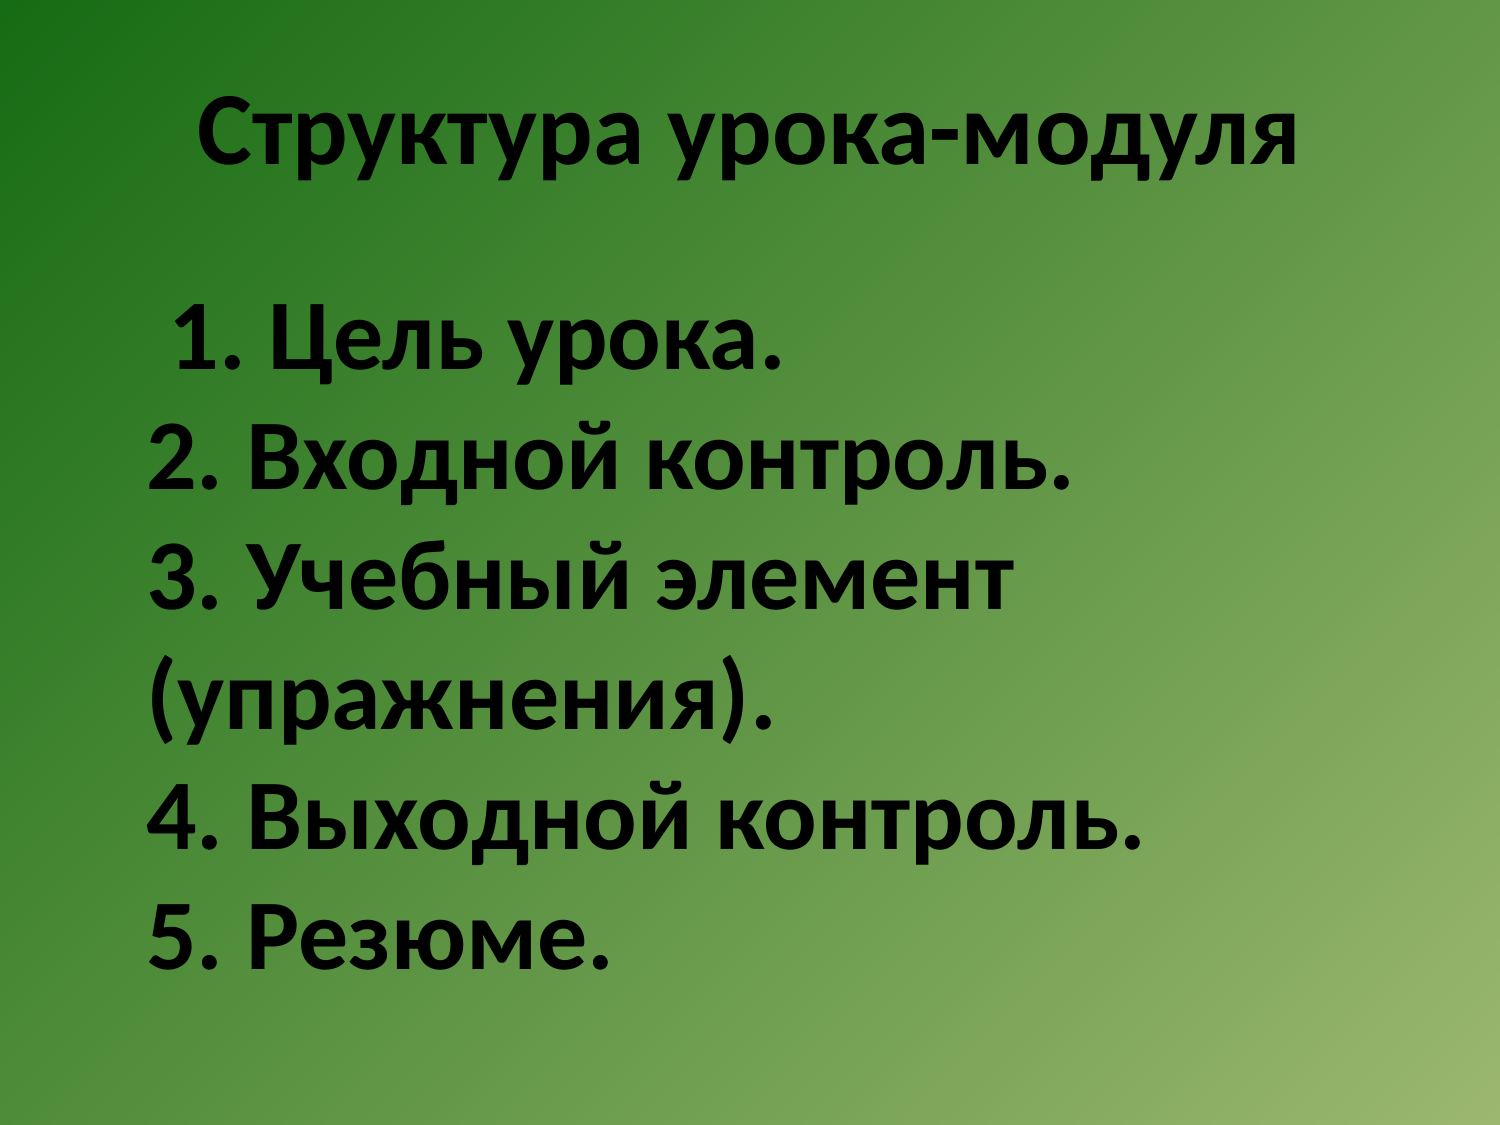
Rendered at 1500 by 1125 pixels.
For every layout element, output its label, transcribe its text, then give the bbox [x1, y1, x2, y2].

title Структура урока-модуля [75, 45, 1425, 233]
list 1. Цель урока. 2. Входной контроль. 3. Учебный элемент (упражнения). 4. Выходной контроль. 5. Резюме. [75, 262, 1425, 1005]
